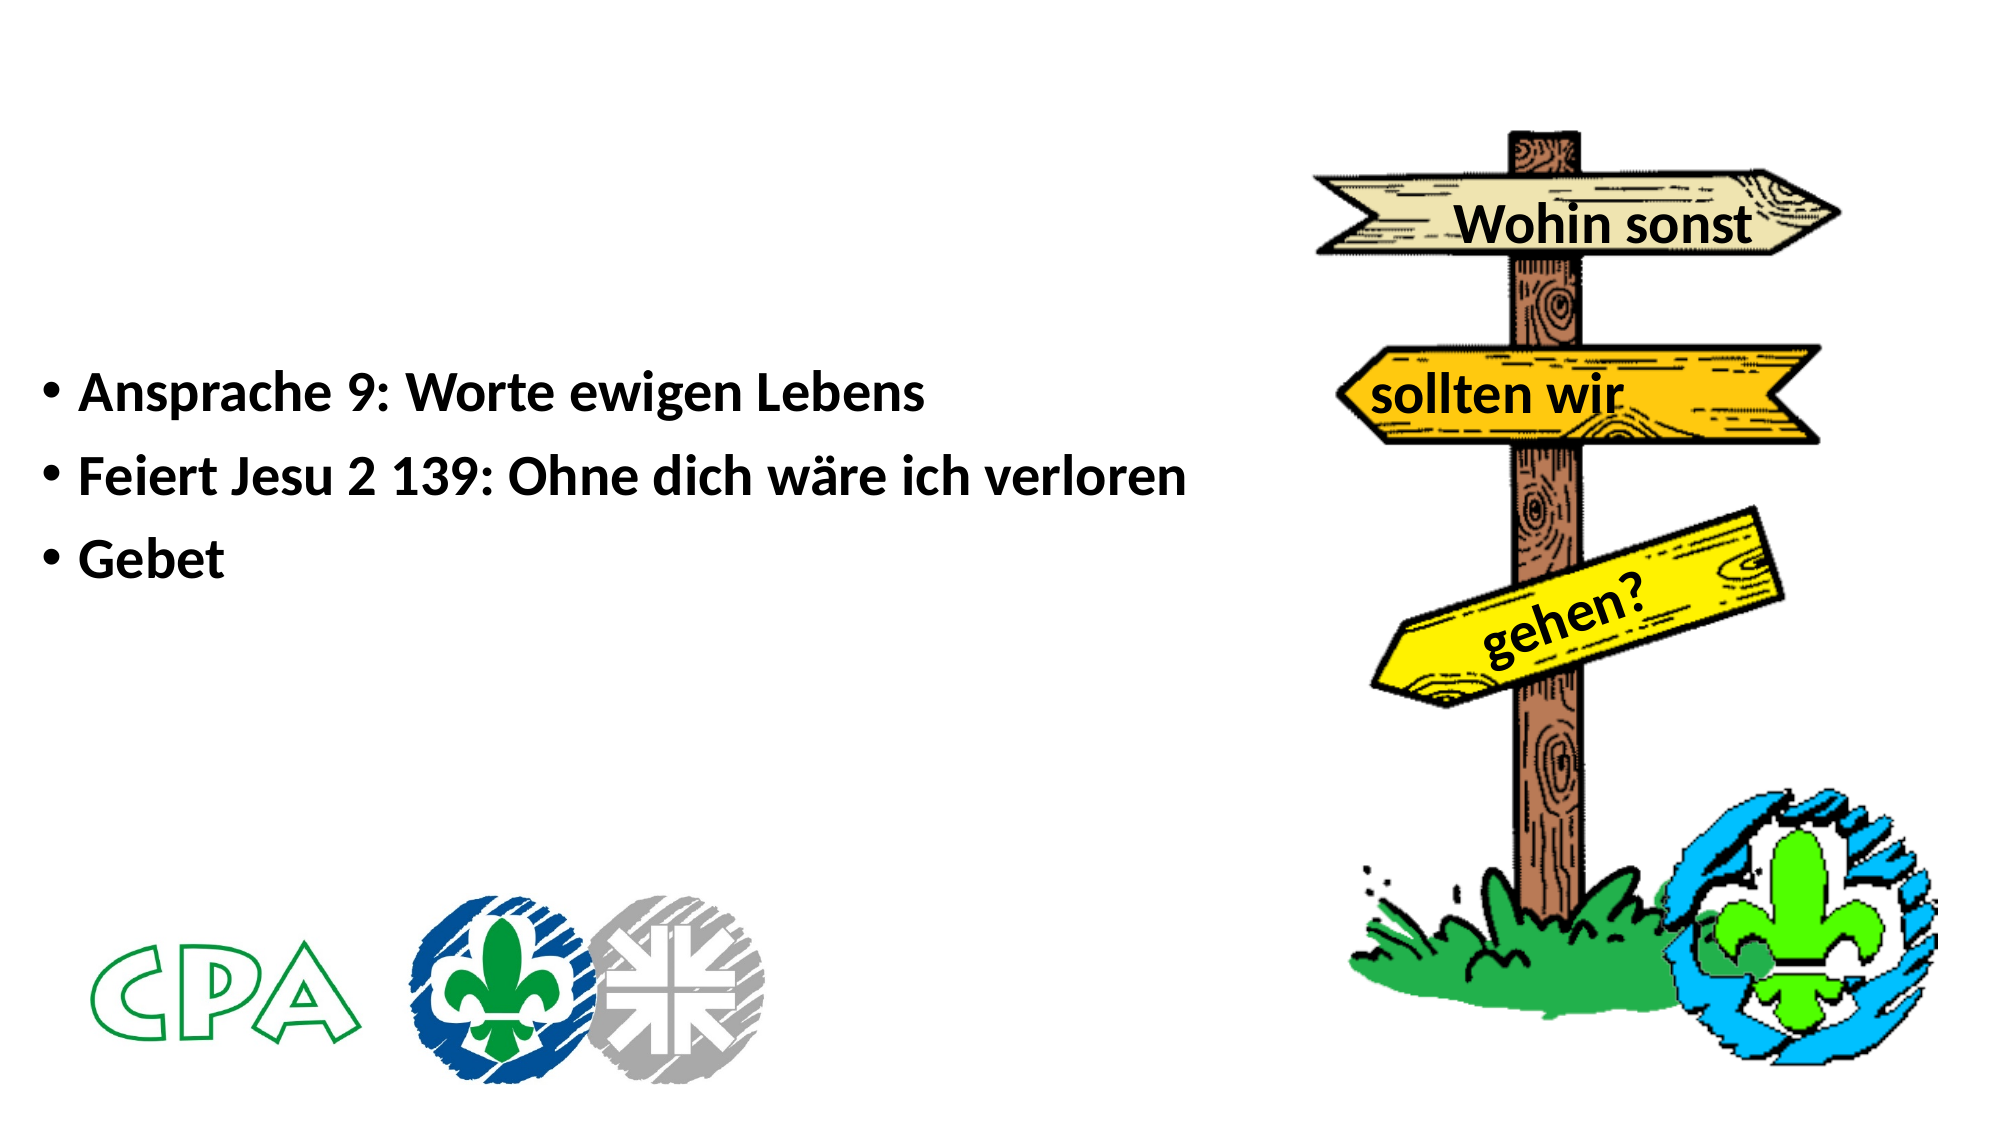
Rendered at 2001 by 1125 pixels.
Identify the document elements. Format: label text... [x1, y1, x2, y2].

list Ansprache 9: Worte ewigen Lebens Feiert Jesu 2 139: Ohne dich wäre ich verloren Gebet [26, 11, 1863, 1125]
picture [1298, 87, 1938, 1070]
picture [90, 893, 767, 1085]
